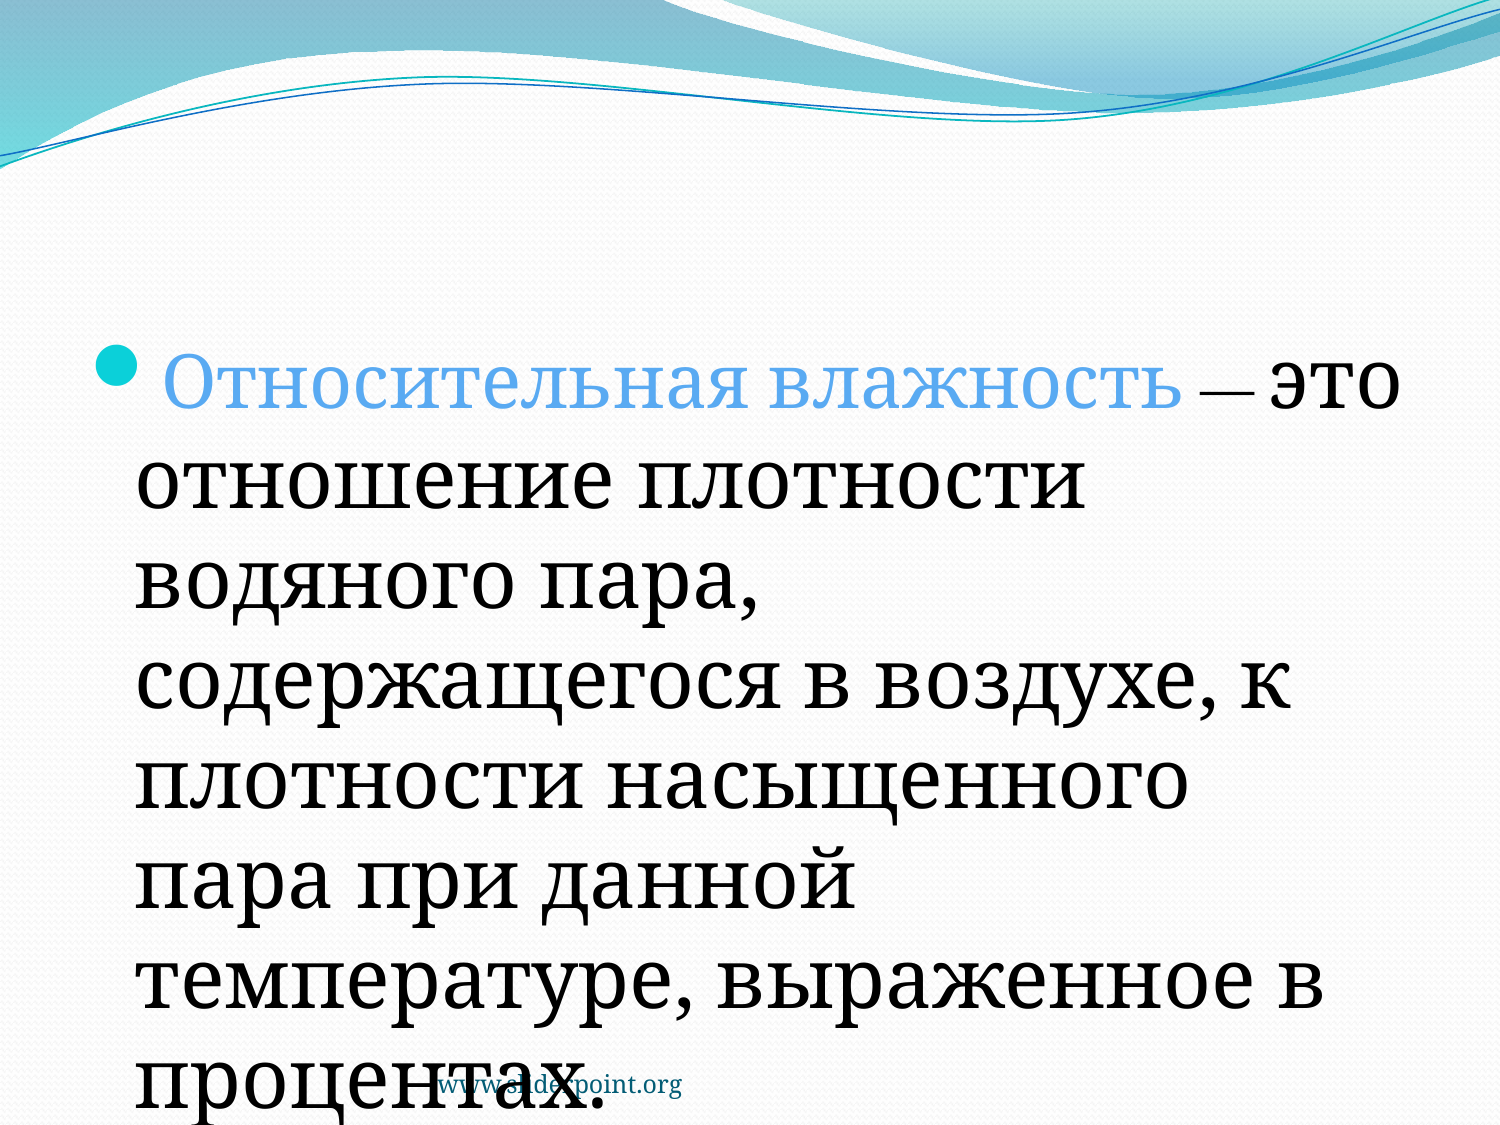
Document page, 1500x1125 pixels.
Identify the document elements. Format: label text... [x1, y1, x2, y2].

list Относительная влажность — это отношение плотности водяного пара, содержащегося в воздухе, к плотности насыщенного пара при данной температуре, выраженное в процентах. [75, 317, 1425, 1038]
footer www.sliderpoint.org [437, 1042, 988, 1103]
